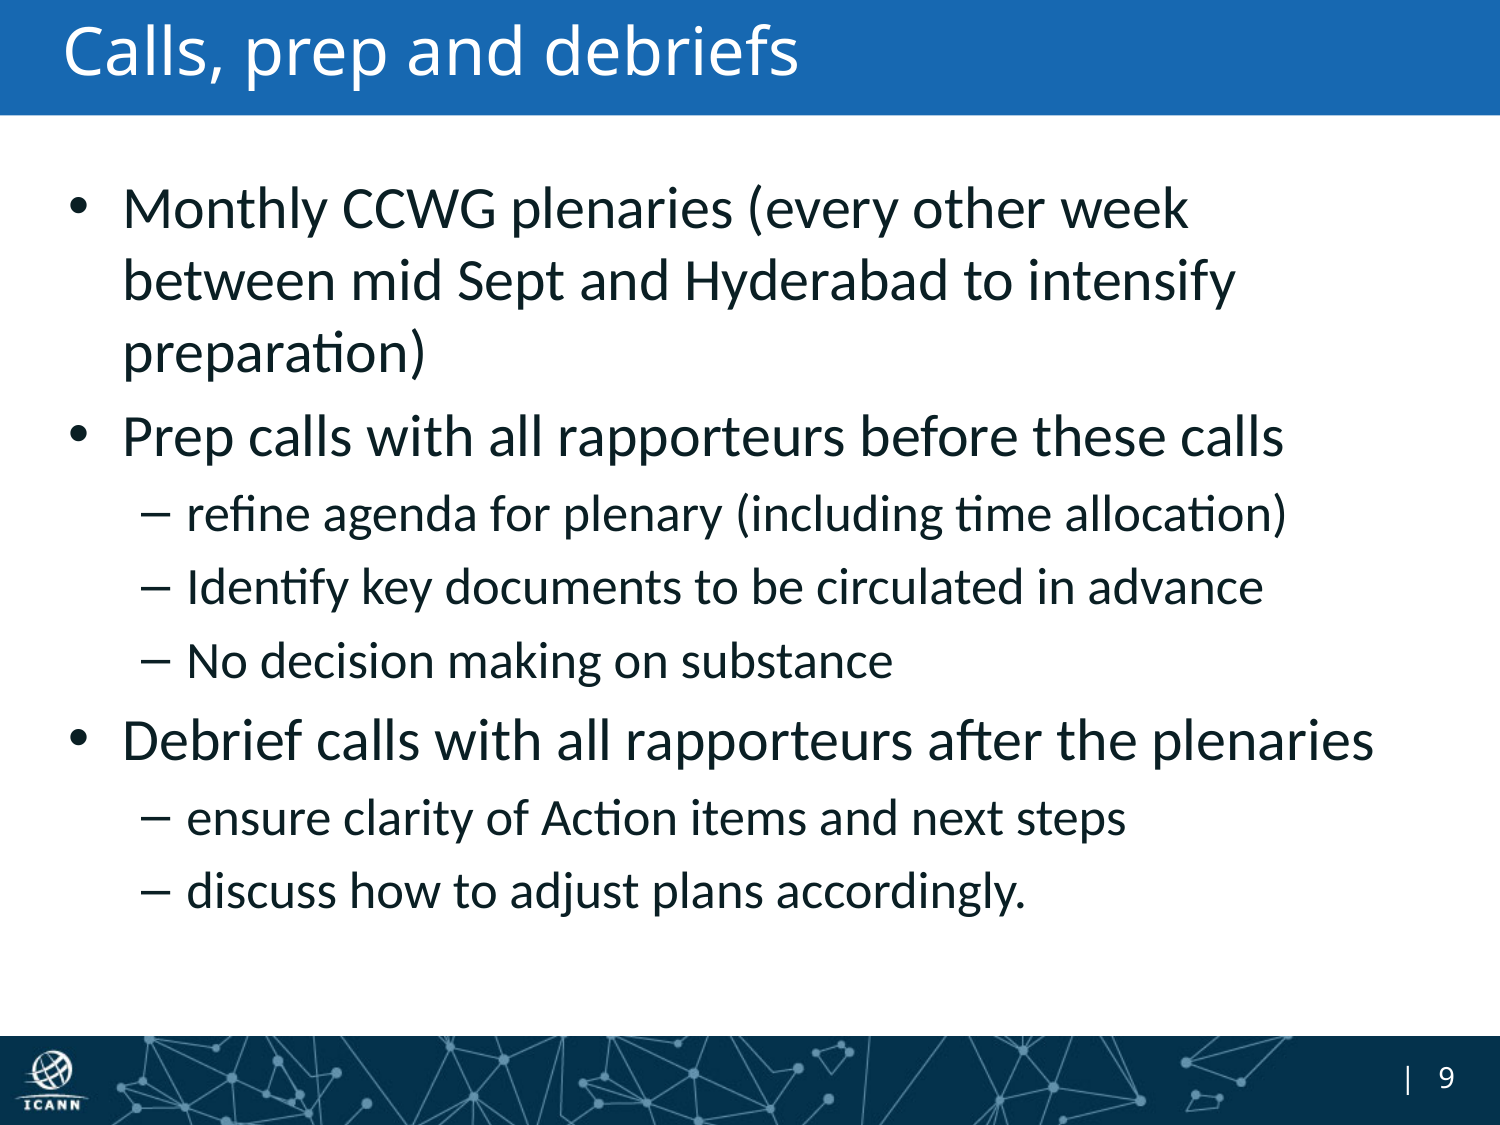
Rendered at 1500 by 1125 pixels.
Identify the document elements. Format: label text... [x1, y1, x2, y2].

title Calls, prep and debriefs [0, 0, 1500, 116]
text_box Monthly CCWG plenaries (every other week between mid Sept and Hyderabad to intensify preparation) Prep calls with all rapporteurs before these calls refine agenda for plenary (including time allocation) Identify key documents to be circulated in advance No decision making on substance Debrief calls with all rapporteurs after the plenaries ensure clarity of Action items and next steps discuss how to adjust plans accordingly. [53, 160, 1403, 981]
picture [0, 1036, 1500, 1125]
